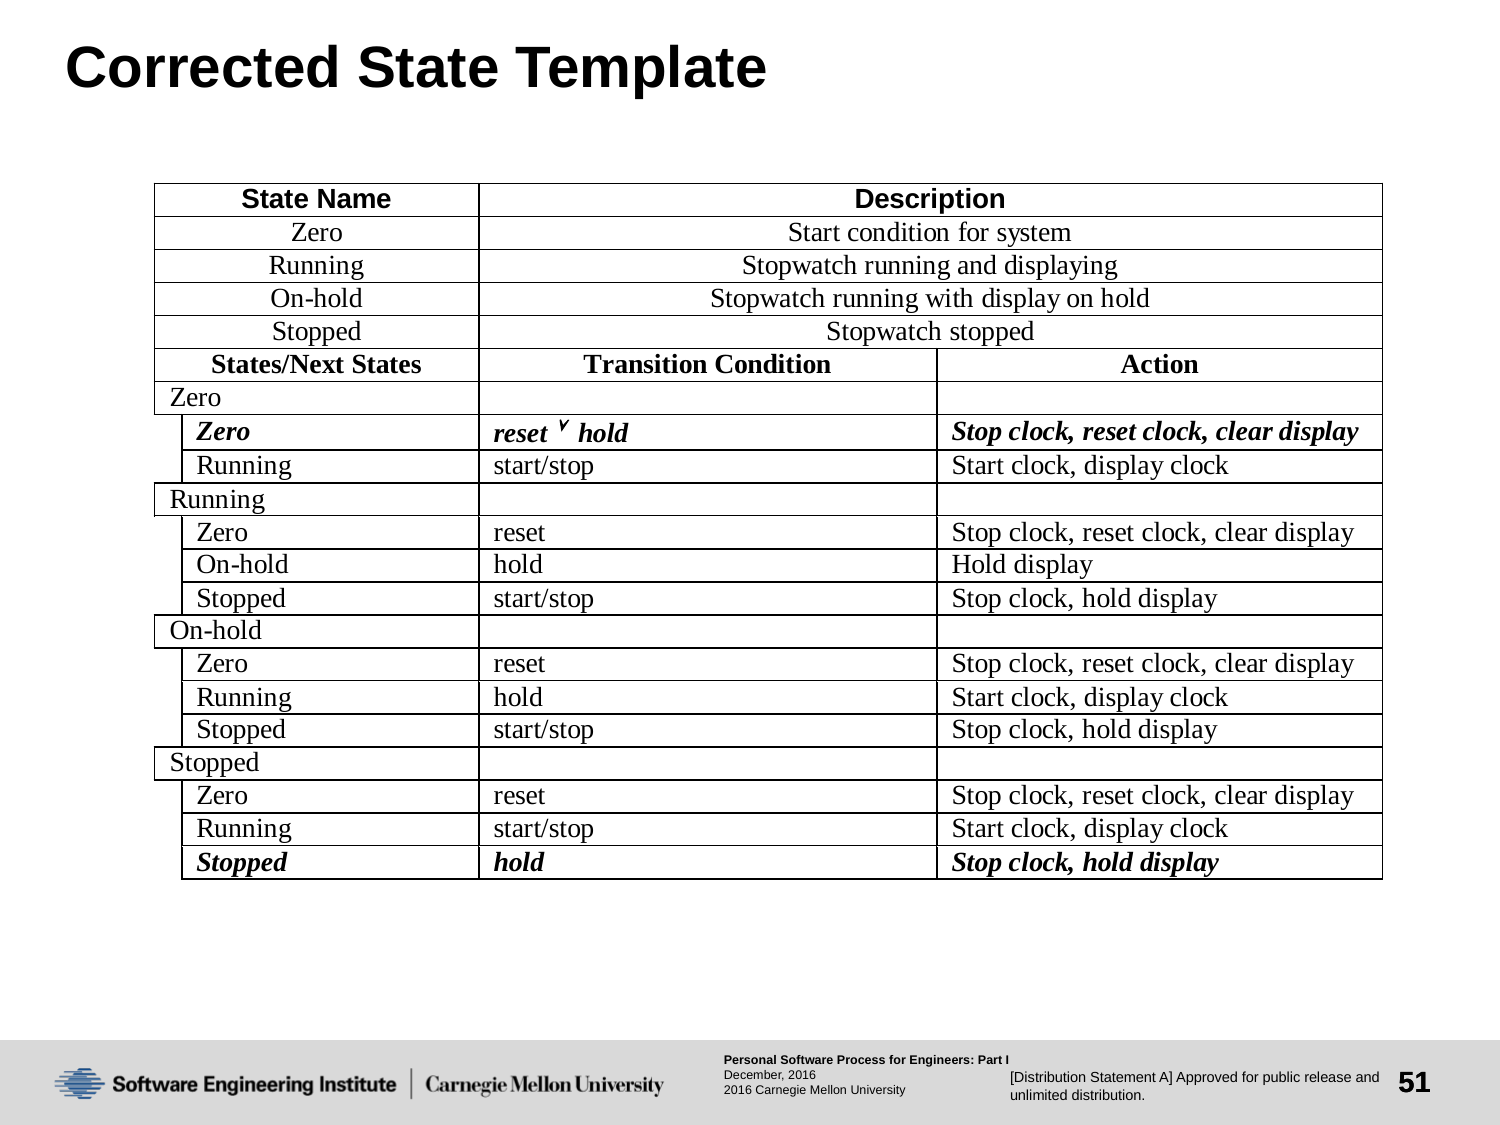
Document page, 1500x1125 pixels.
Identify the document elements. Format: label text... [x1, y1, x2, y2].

picture [46, 1061, 673, 1104]
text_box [153, 144, 1385, 955]
title Corrected State Template [65, 37, 1313, 148]
